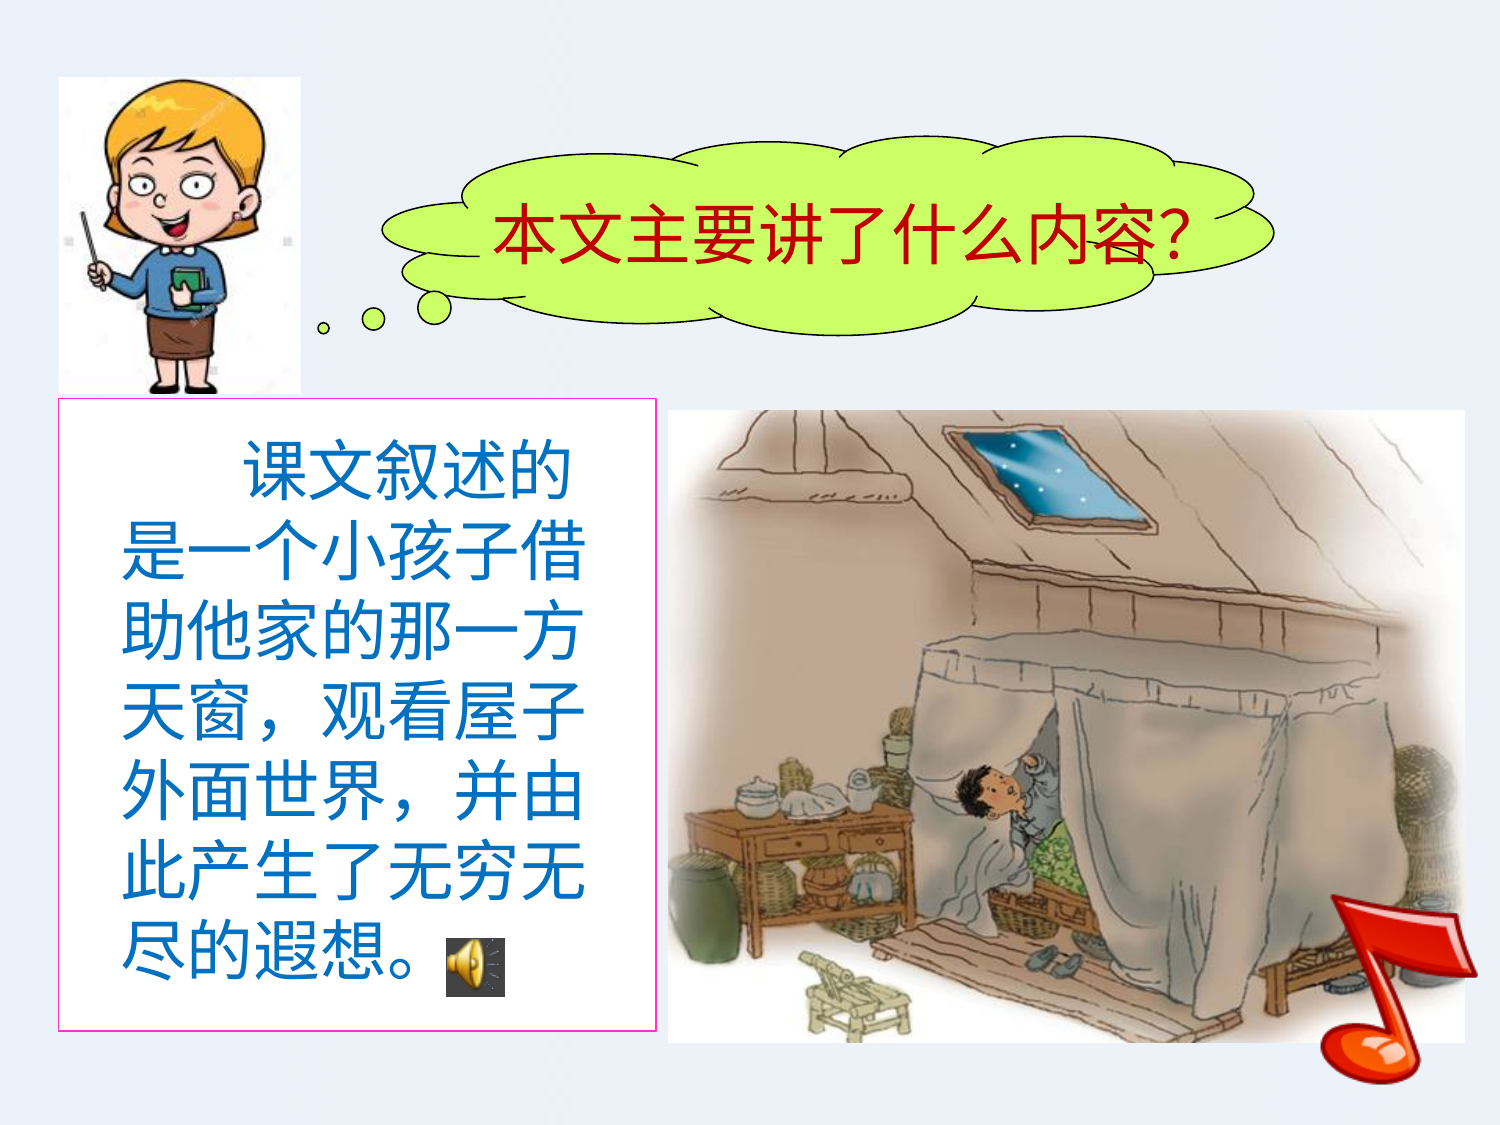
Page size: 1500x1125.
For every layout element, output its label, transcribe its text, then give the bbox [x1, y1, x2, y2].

text_box 课文叙述的是一个小孩子借助他家的那一方天窗，观看屋子外面世界，并由此产生了无穷无尽的遐想。 [105, 421, 645, 997]
text_box [58, 398, 657, 1032]
text_box [362, 307, 385, 331]
text_box [382, 136, 1251, 336]
text_box 本文主要讲了什么内容？ [476, 185, 1300, 280]
text_box [318, 322, 330, 334]
picture [0, 0, 1500, 1125]
